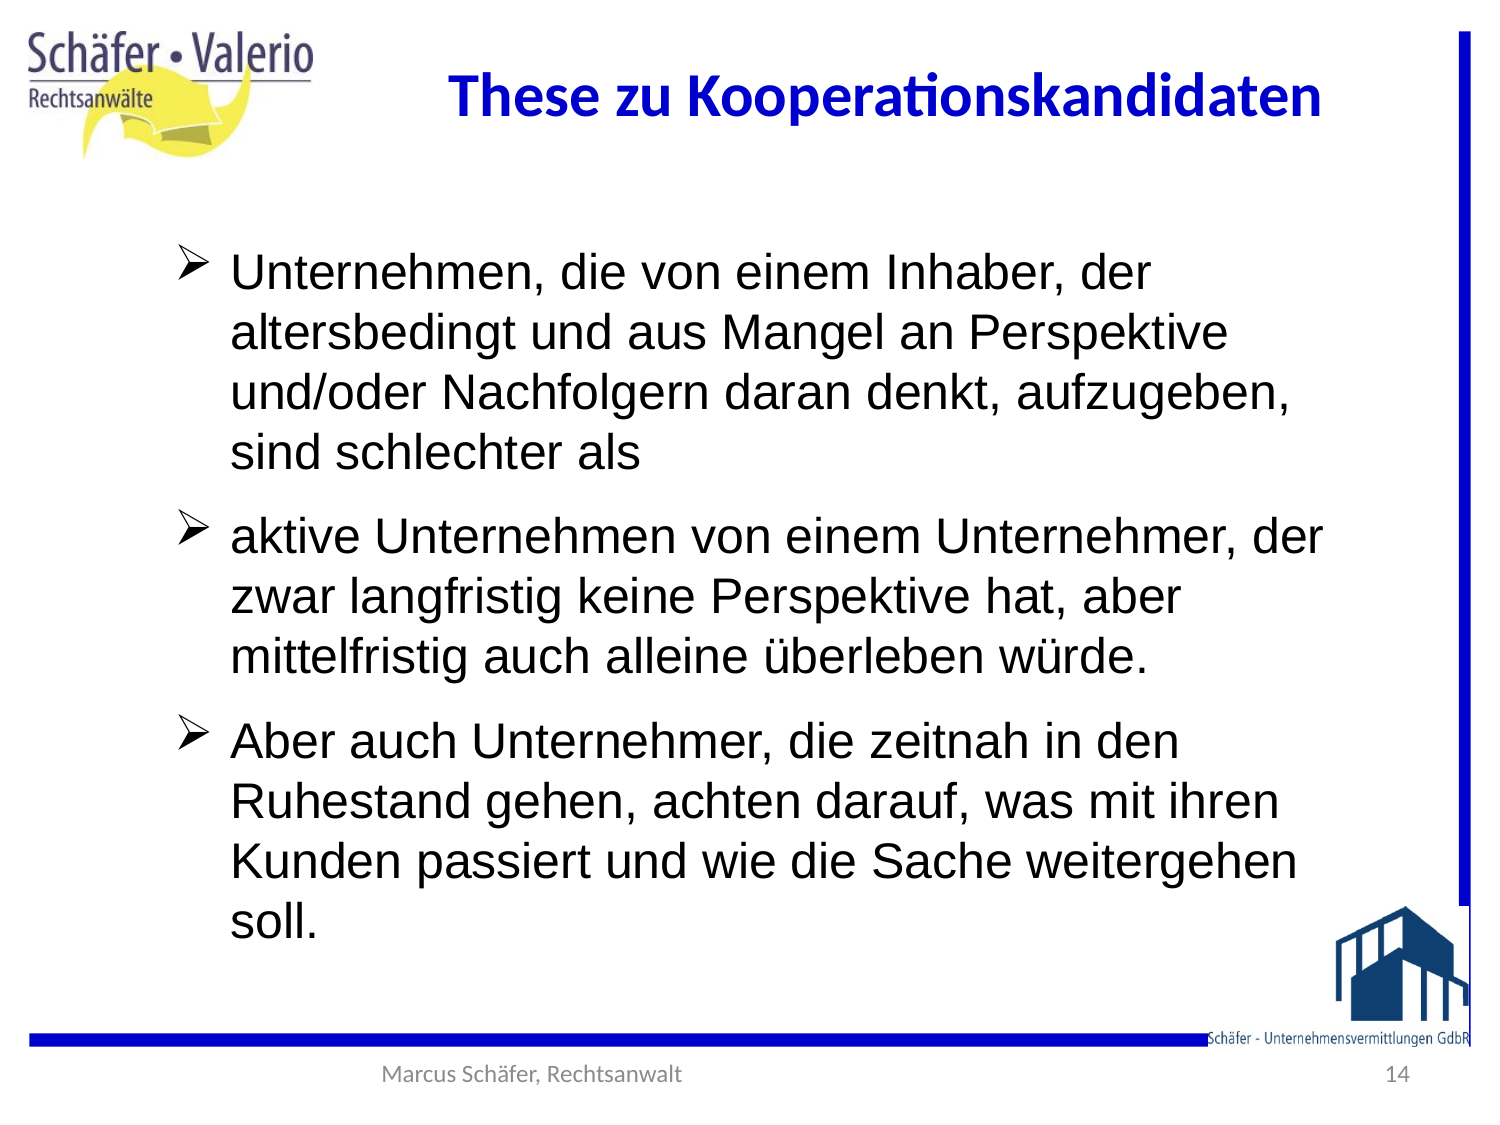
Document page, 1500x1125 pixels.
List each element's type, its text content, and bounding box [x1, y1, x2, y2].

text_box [29, 31, 1471, 1048]
picture [1208, 905, 1470, 1048]
picture [28, 31, 314, 160]
slide_number 14 [1074, 1055, 1425, 1103]
footer Marcus Schäfer, Rechtsanwalt [76, 1055, 988, 1103]
